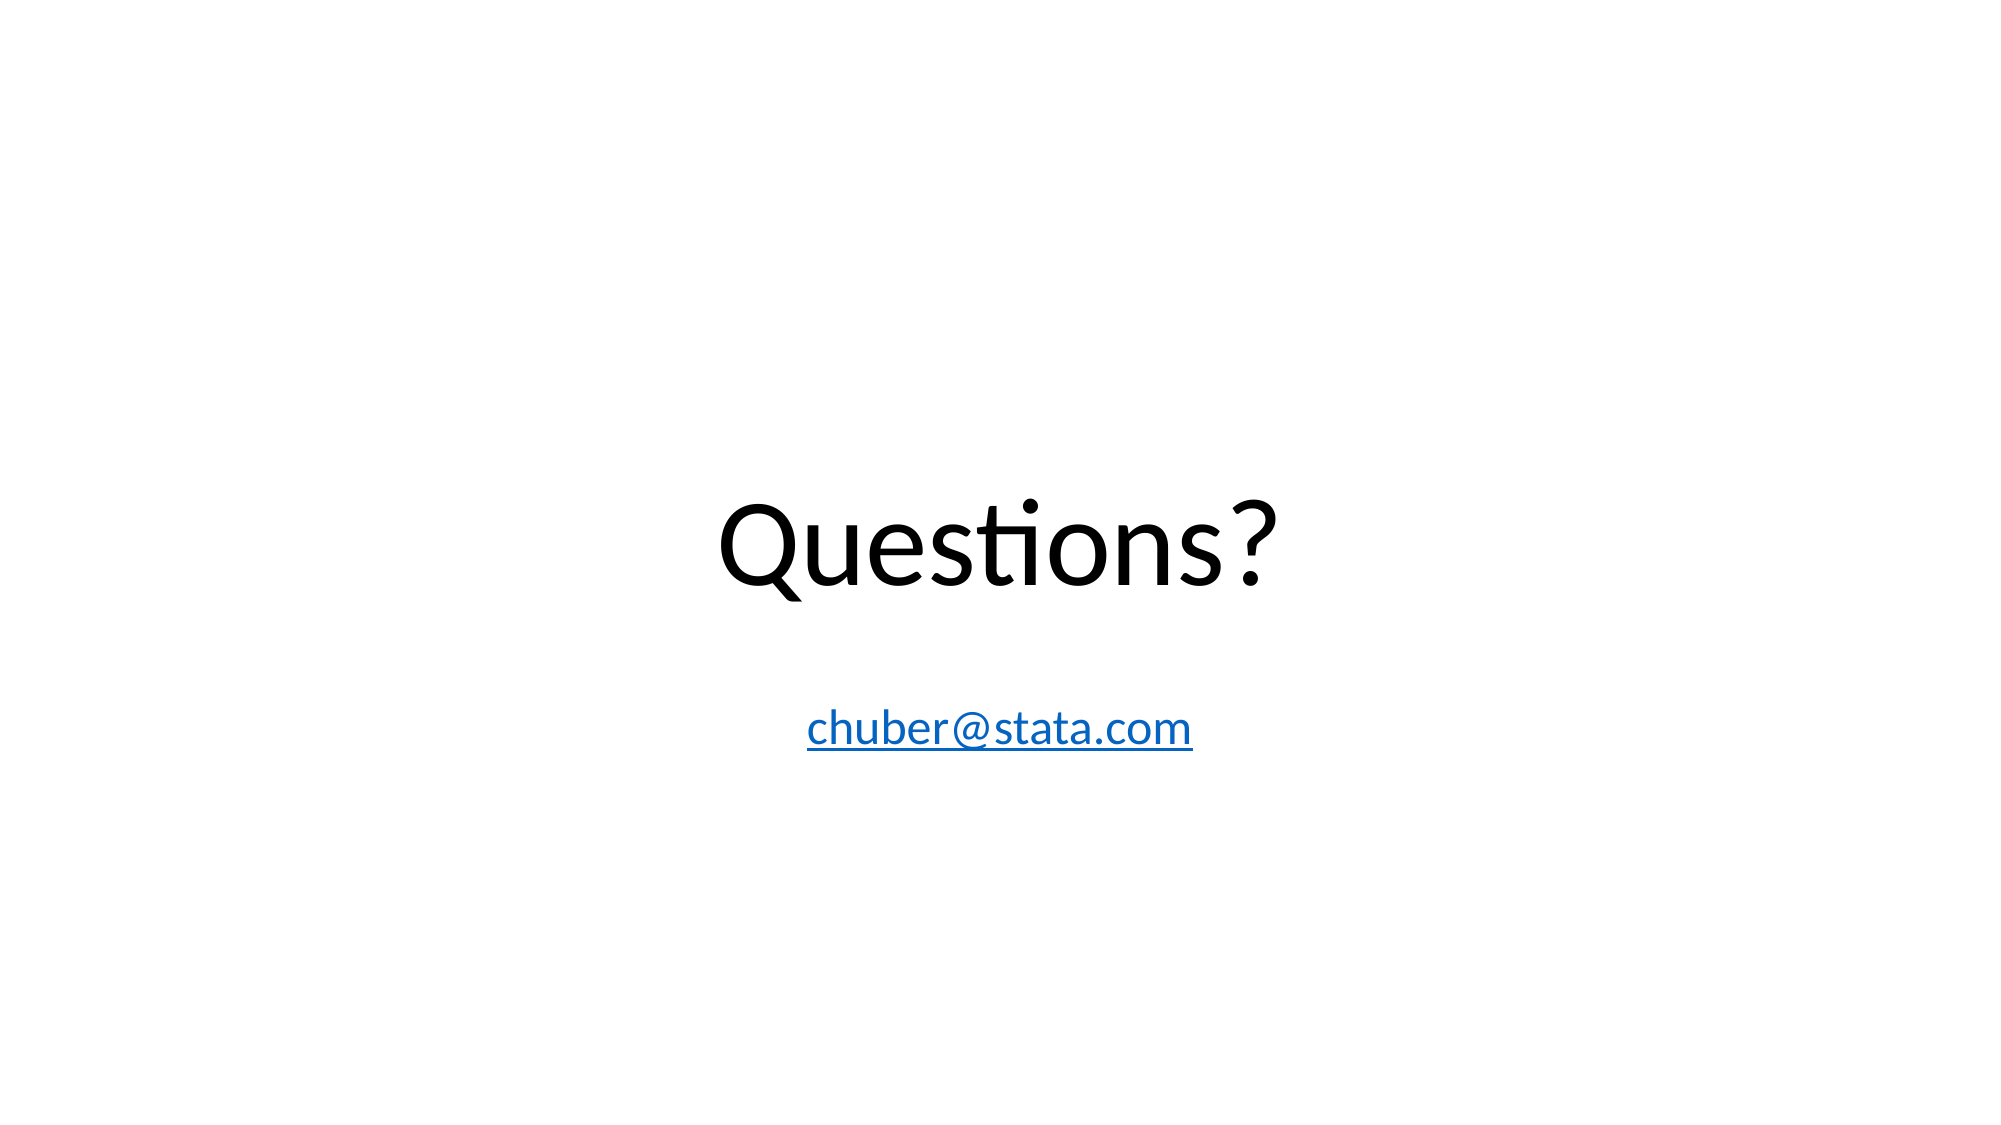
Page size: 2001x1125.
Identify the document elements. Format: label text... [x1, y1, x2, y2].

text_box chuber@stata.com [792, 687, 1208, 763]
list Questions? [137, 299, 1863, 1014]
